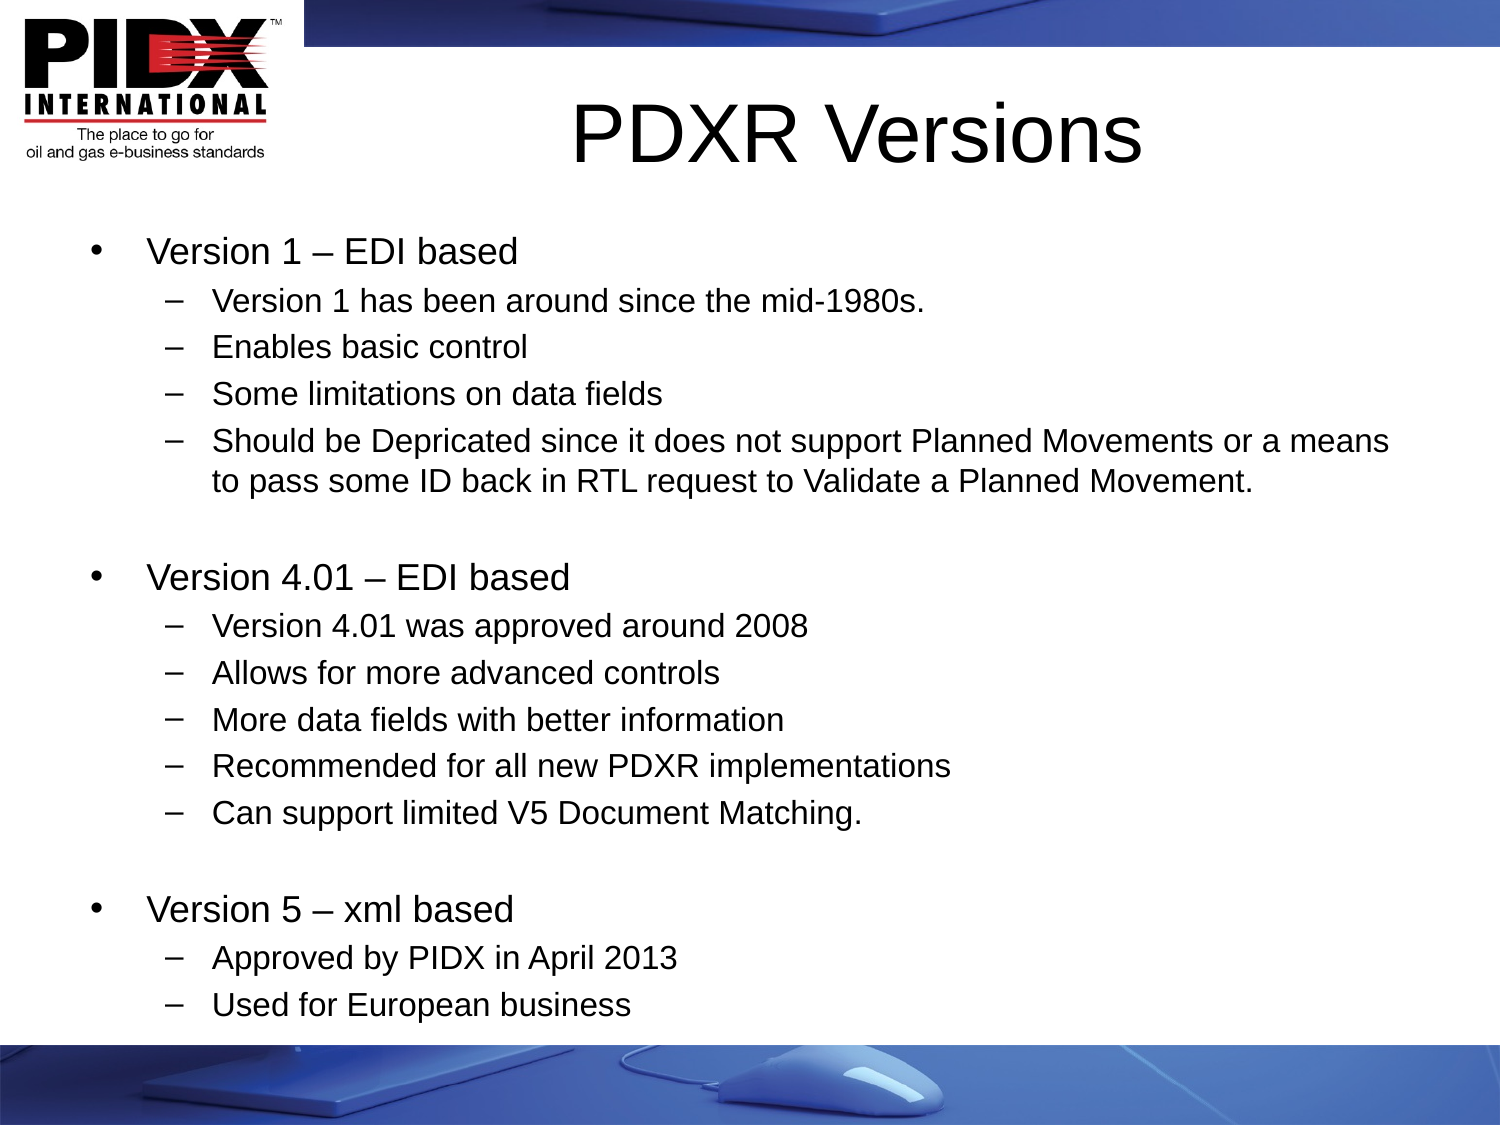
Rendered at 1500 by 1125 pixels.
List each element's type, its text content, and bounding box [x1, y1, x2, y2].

picture [0, 1045, 1500, 1125]
title PDXR Versions [289, 54, 1426, 204]
picture [17, 5, 290, 161]
picture [304, 0, 1500, 47]
list Version 1 – EDI based Version 1 has been around since the mid-1980s. Enables basic control Some limitations on data fields Should be Depricated since it does not support Planned Movements or a means to pass some ID back in RTL request to Validate a Planned Movement. Version 4.01 – EDI based Version 4.01 was approved around 2008 Allows for more advanced controls More data fields with better information Recommended for all new PDXR implementations Can support limited V5 Document Matching. Version 5 – xml based Approved by PIDX in April 2013 Used for European business [75, 219, 1425, 1024]
